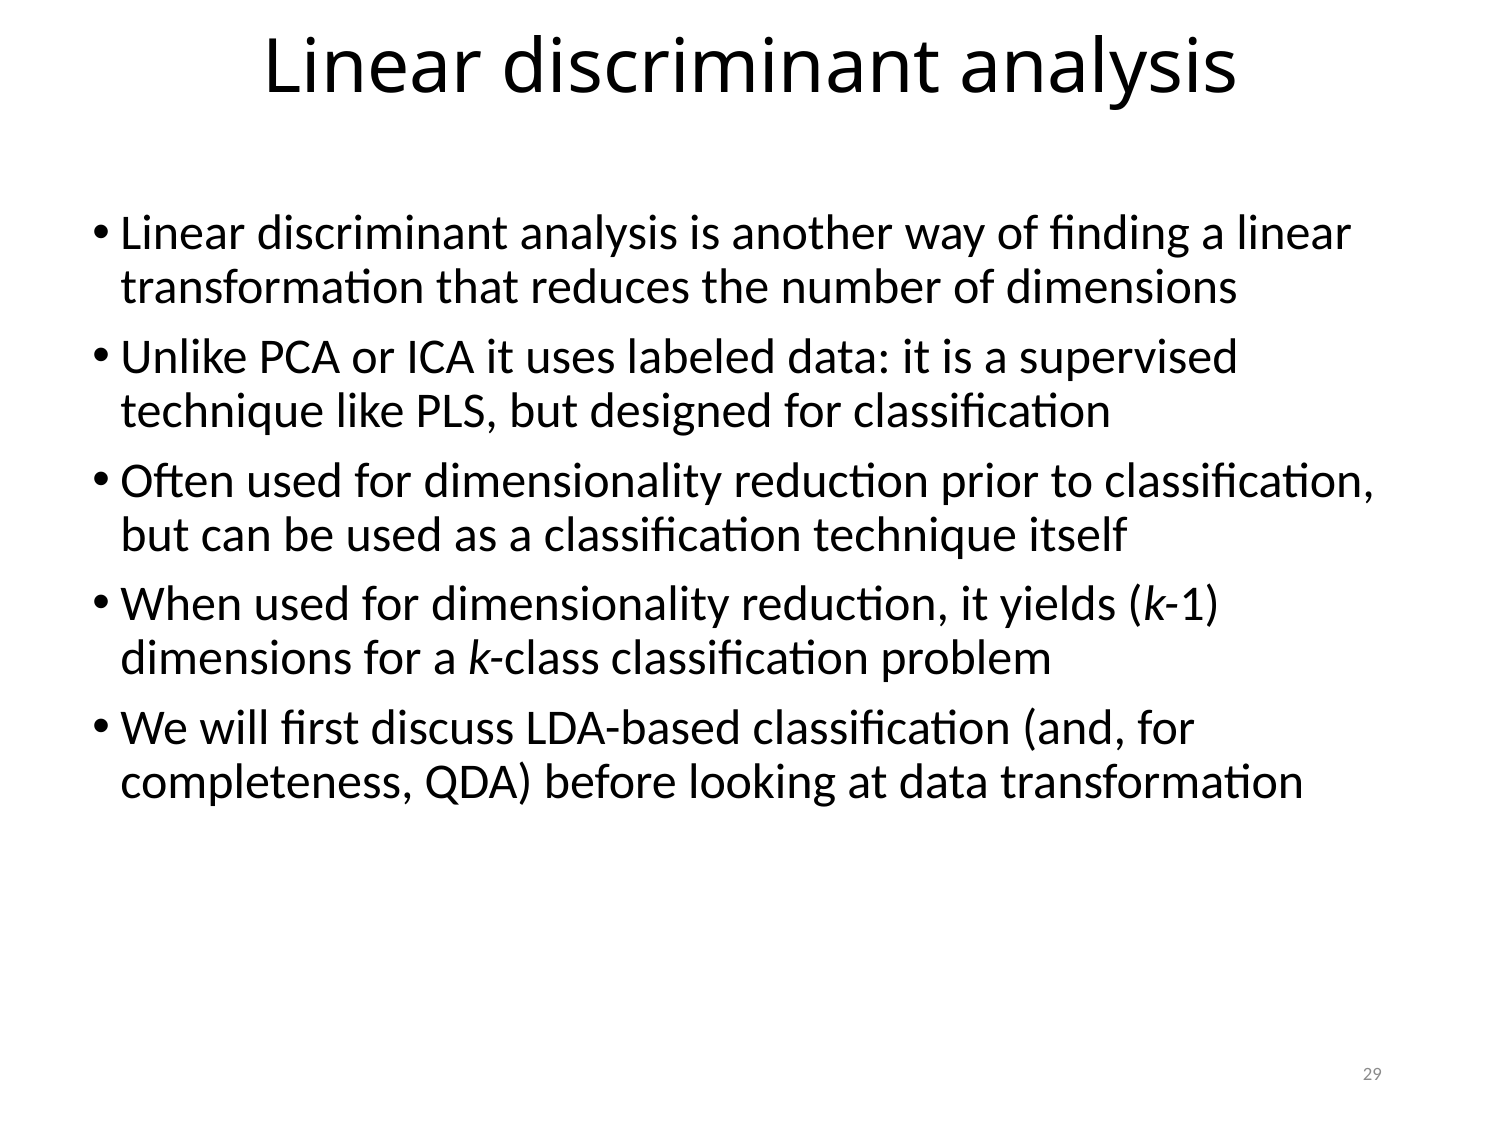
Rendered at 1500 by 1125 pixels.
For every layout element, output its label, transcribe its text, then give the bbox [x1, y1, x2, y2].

title Linear discriminant analysis [247, 10, 1397, 126]
list Linear discriminant analysis is another way of finding a linear transformation that reduces the number of dimensions Unlike PCA or ICA it uses labeled data: it is a supervised technique like PLS, but designed for classification Often used for dimensionality reduction prior to classification, but can be used as a classification technique itself When used for dimensionality reduction, it yields (k-1) dimensions for a k-class classification problem We will first discuss LDA-based classification (and, for completeness, QDA) before looking at data transformation [77, 199, 1436, 1014]
slide_number 29 [1059, 1042, 1397, 1103]
